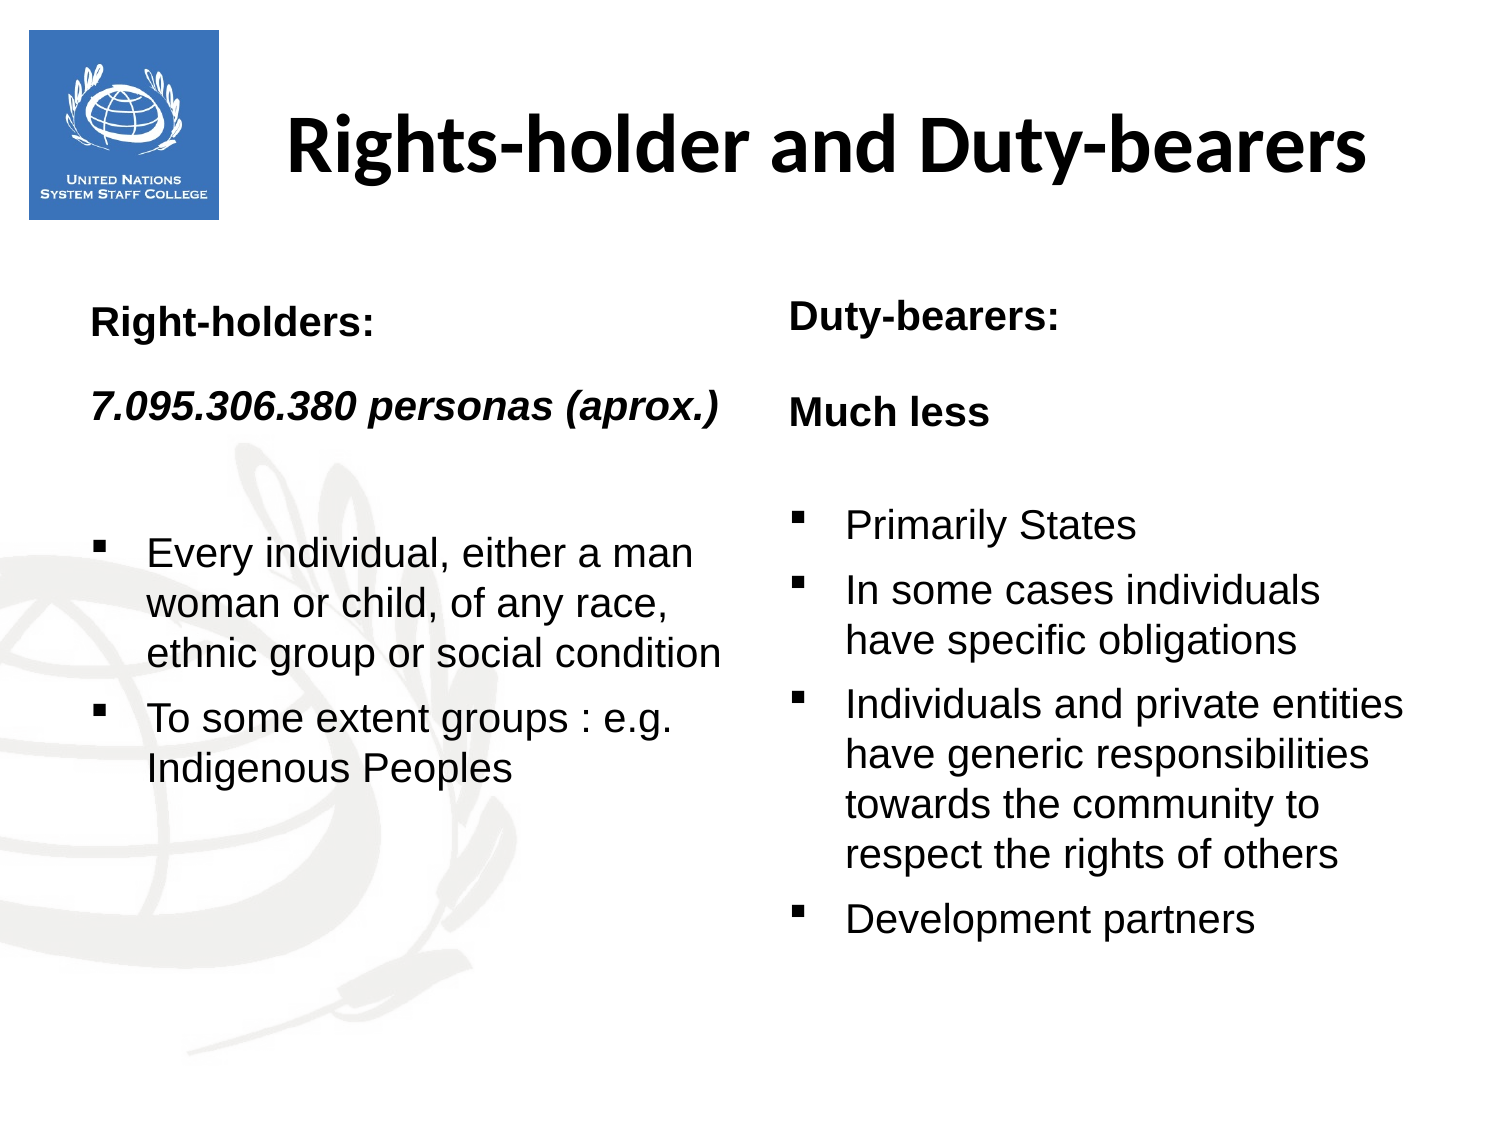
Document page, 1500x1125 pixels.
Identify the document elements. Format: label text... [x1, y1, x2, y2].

picture [29, 30, 219, 220]
title Rights-holder and Duty-bearers [229, 44, 1426, 233]
list Right-holders: 7.095.306.380 personas (aprox.) Every individual, either a man woman or child, of any race, ethnic group or social condition To some extent groups : e.g. Indigenous Peoples [74, 262, 738, 1006]
list Duty-bearers: Much less Primarily States In some cases individuals have specific obligations Individuals and private entities have generic responsibilities towards the community to respect the rights of others Development partners [773, 290, 1437, 1034]
